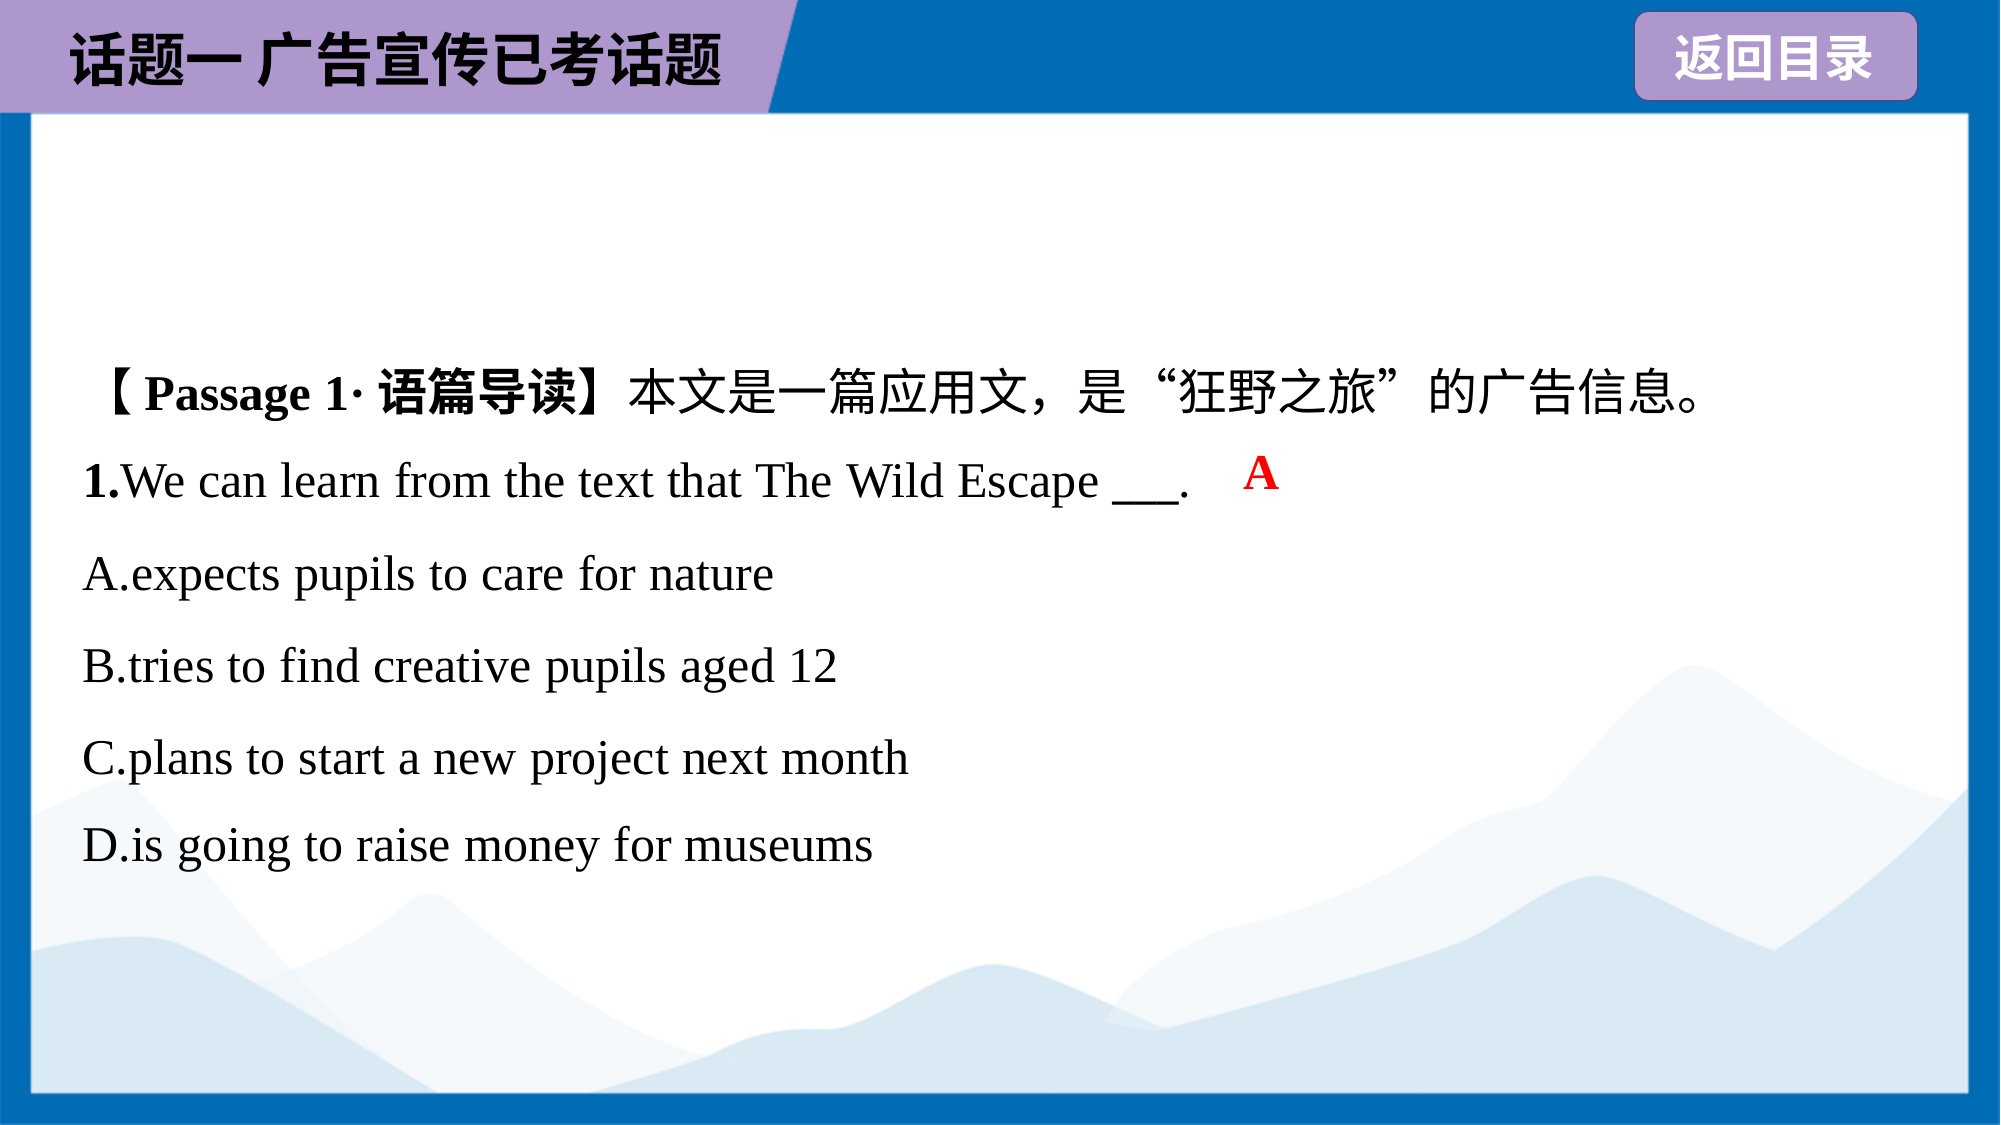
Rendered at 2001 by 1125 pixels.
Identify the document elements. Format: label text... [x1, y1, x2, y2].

text_box 1.We can learn from the text that The Wild Escape ___. [82, 420, 1917, 499]
text_box 【Passage 1·语篇导读】本文是一篇应用文，是“狂野之旅”的广告信息。 [82, 332, 1917, 411]
picture [0, 0, 2000, 1125]
text_box A.expects pupils to care for nature B.tries to find creative pupils aged 12 C.plans to start a new project next month D.is going to raise money for museums [82, 509, 1917, 862]
text_box A [1224, 412, 1298, 491]
